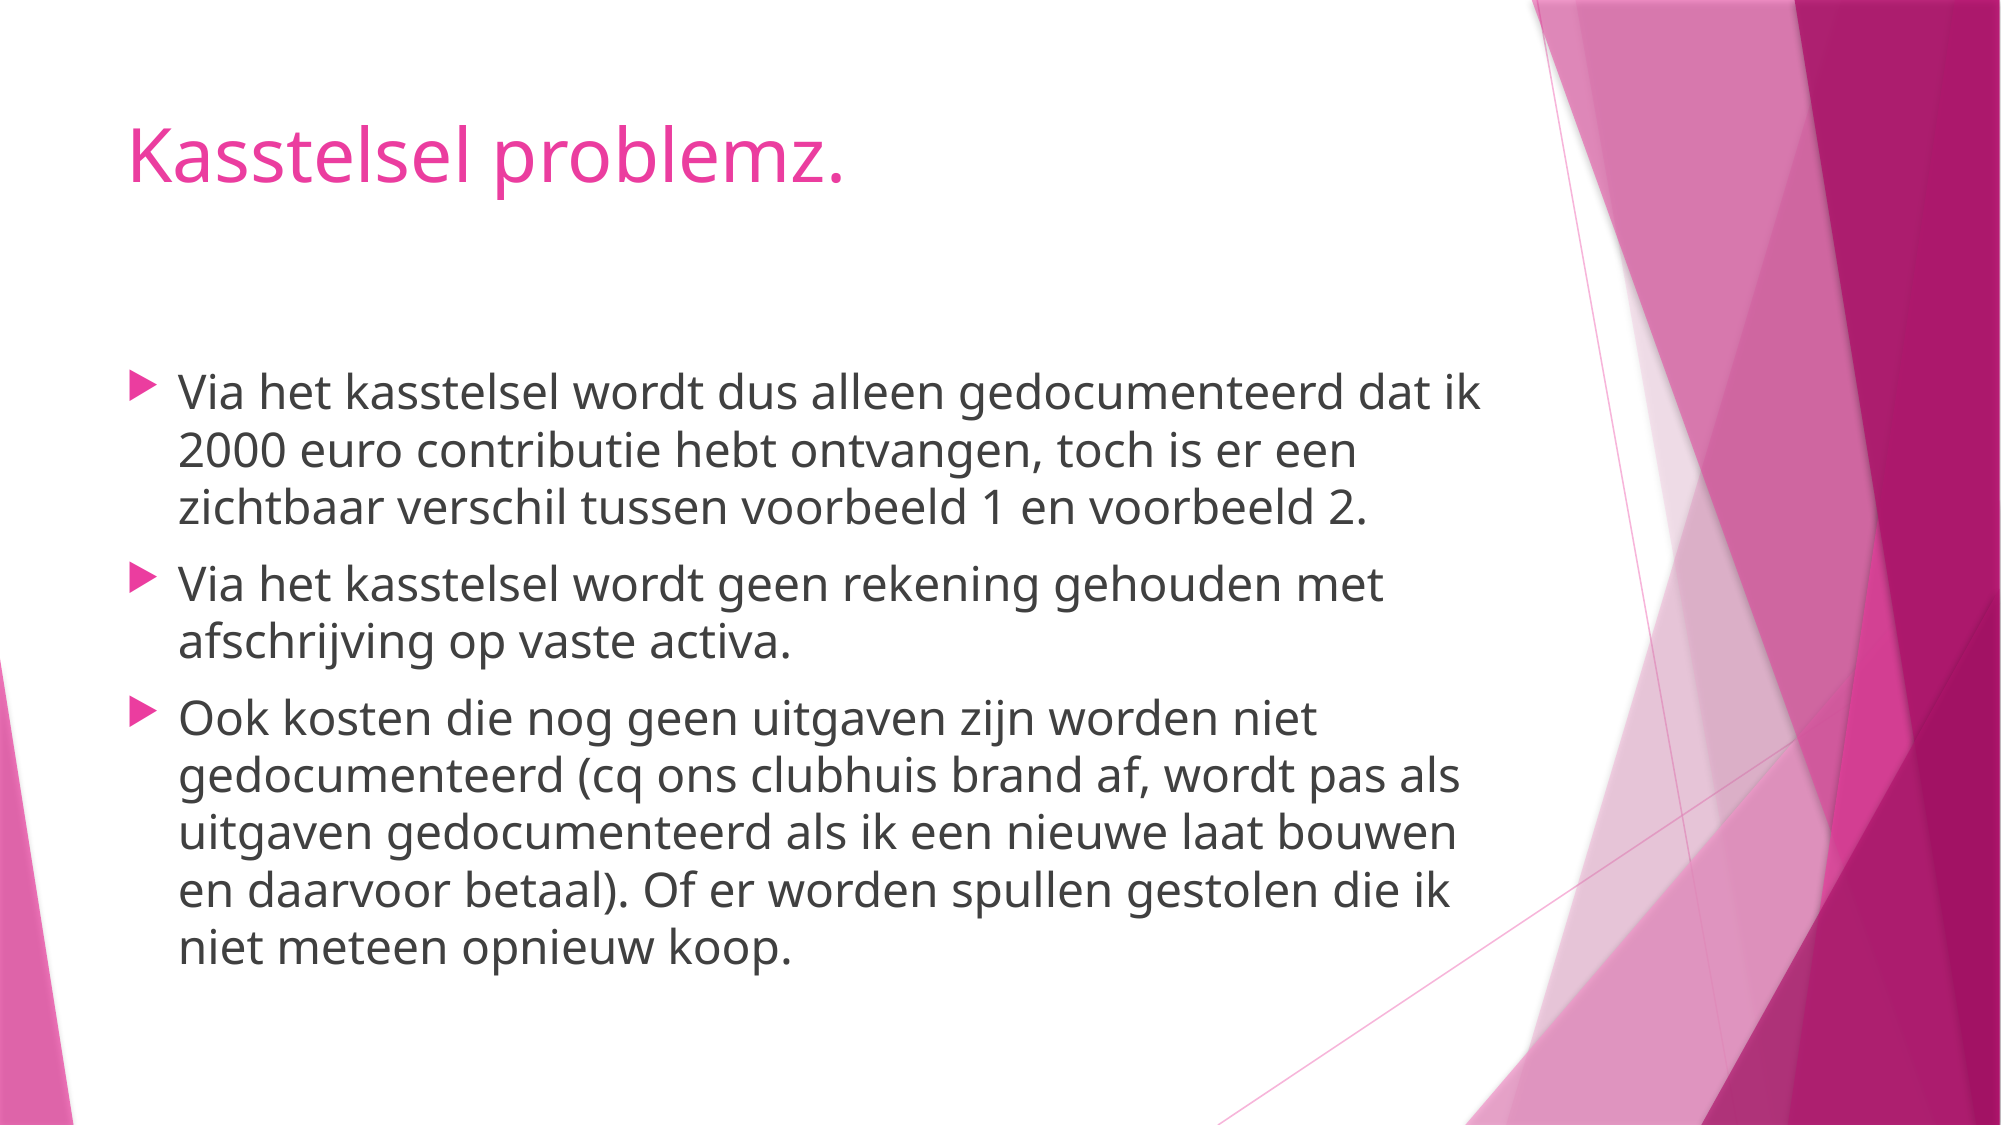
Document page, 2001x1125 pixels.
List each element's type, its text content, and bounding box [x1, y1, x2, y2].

title Kasstelsel problemz. [111, 99, 1522, 317]
list Via het kasstelsel wordt dus alleen gedocumenteerd dat ik 2000 euro contributie hebt ontvangen, toch is er een zichtbaar verschil tussen voorbeeld 1 en voorbeeld 2. Via het kasstelsel wordt geen rekening gehouden met afschrijving op vaste activa. Ook kosten die nog geen uitgaven zijn worden niet gedocumenteerd (cq ons clubhuis brand af, wordt pas als uitgaven gedocumenteerd als ik een nieuwe laat bouwen en daarvoor betaal). Of er worden spullen gestolen die ik niet meteen opnieuw koop. [111, 354, 1522, 992]
